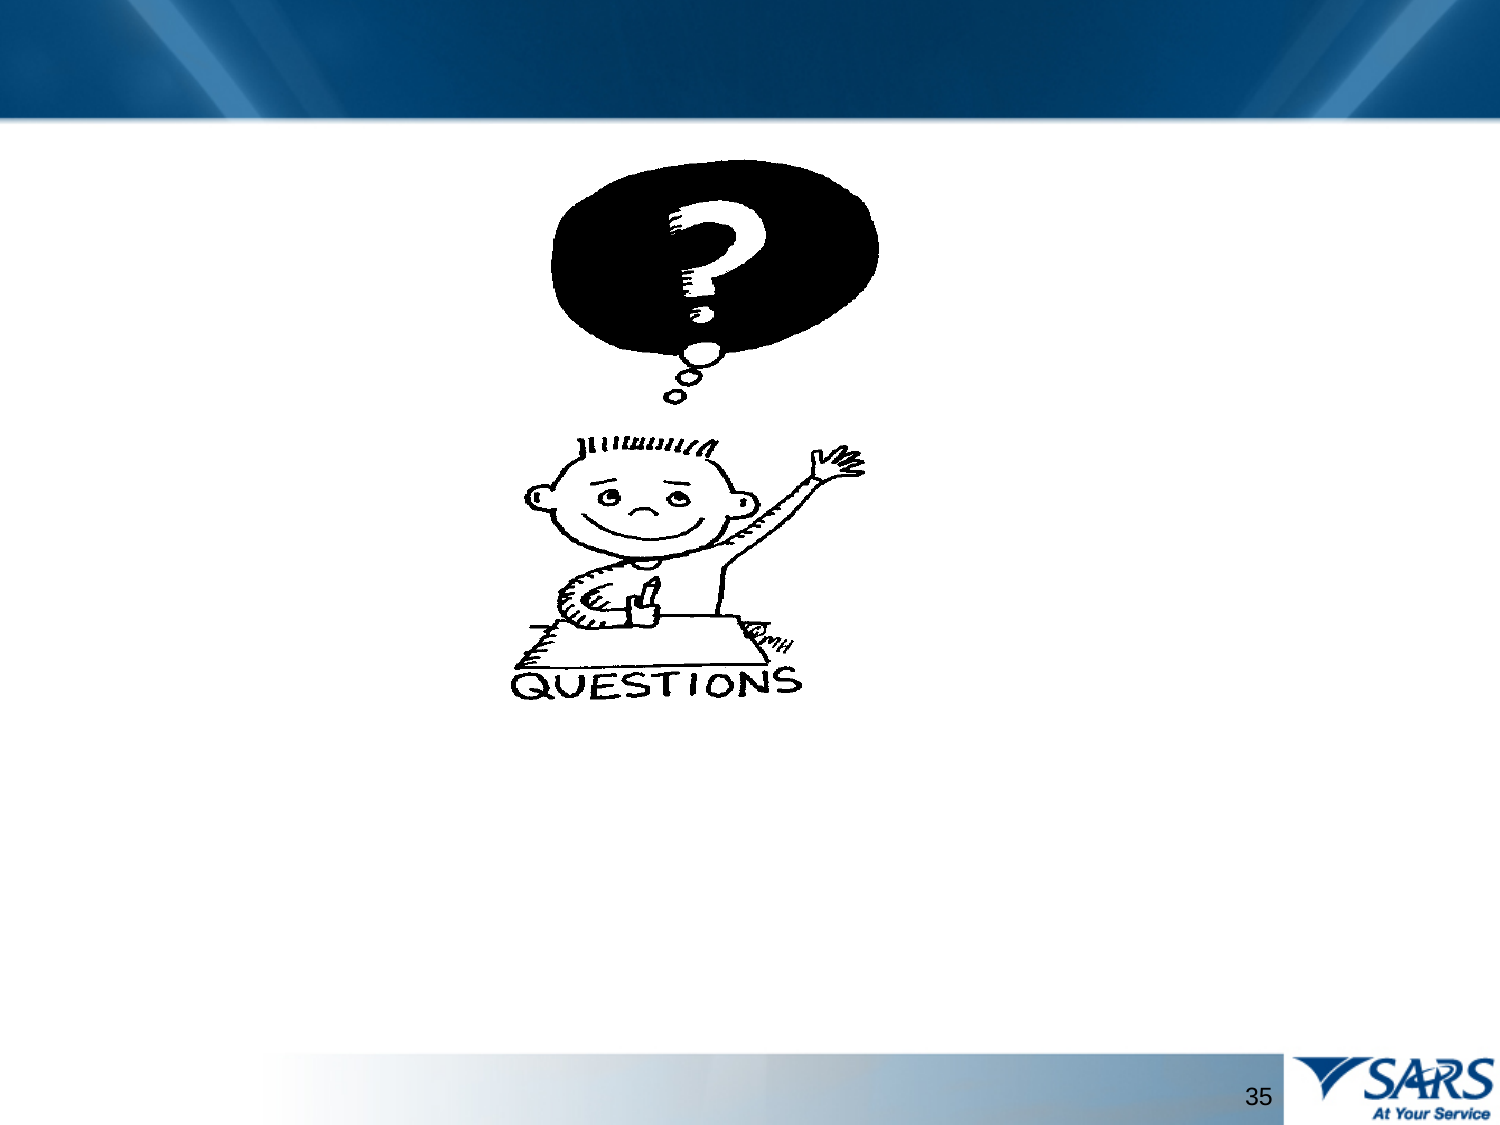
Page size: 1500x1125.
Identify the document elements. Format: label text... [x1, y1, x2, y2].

picture [0, 0, 1500, 1125]
slide_number 35 [1188, 1079, 1330, 1111]
